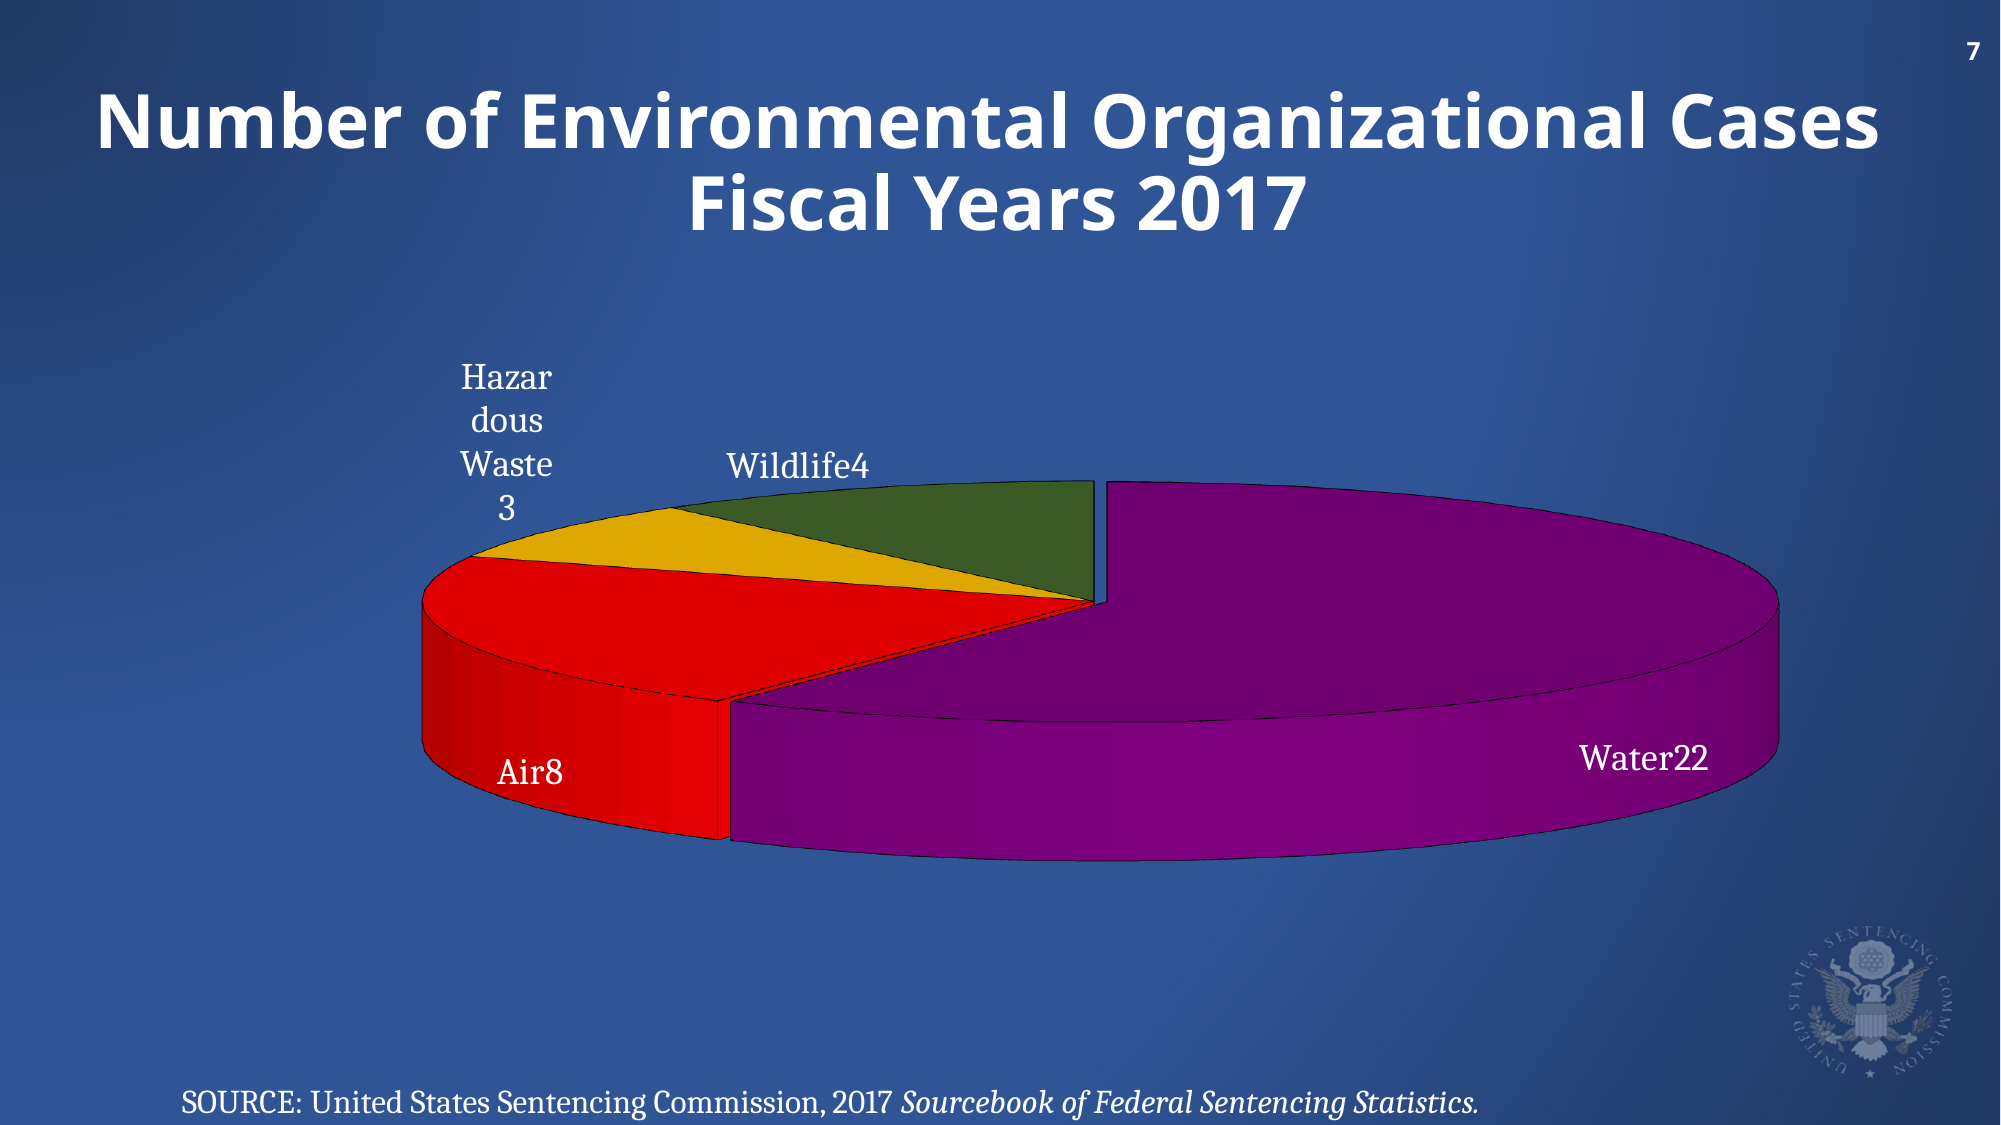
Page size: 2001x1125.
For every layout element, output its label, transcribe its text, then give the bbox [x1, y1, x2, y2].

title Number of Environmental Organizational Cases Fiscal Years 2017 [0, 76, 1996, 295]
picture [0, 0, 2001, 1125]
list SOURCE: United States Sentencing Commission, 2017 Sourcebook of Federal Sentencing Statistics. [167, 1077, 1813, 1125]
chart [168, 294, 1813, 1009]
